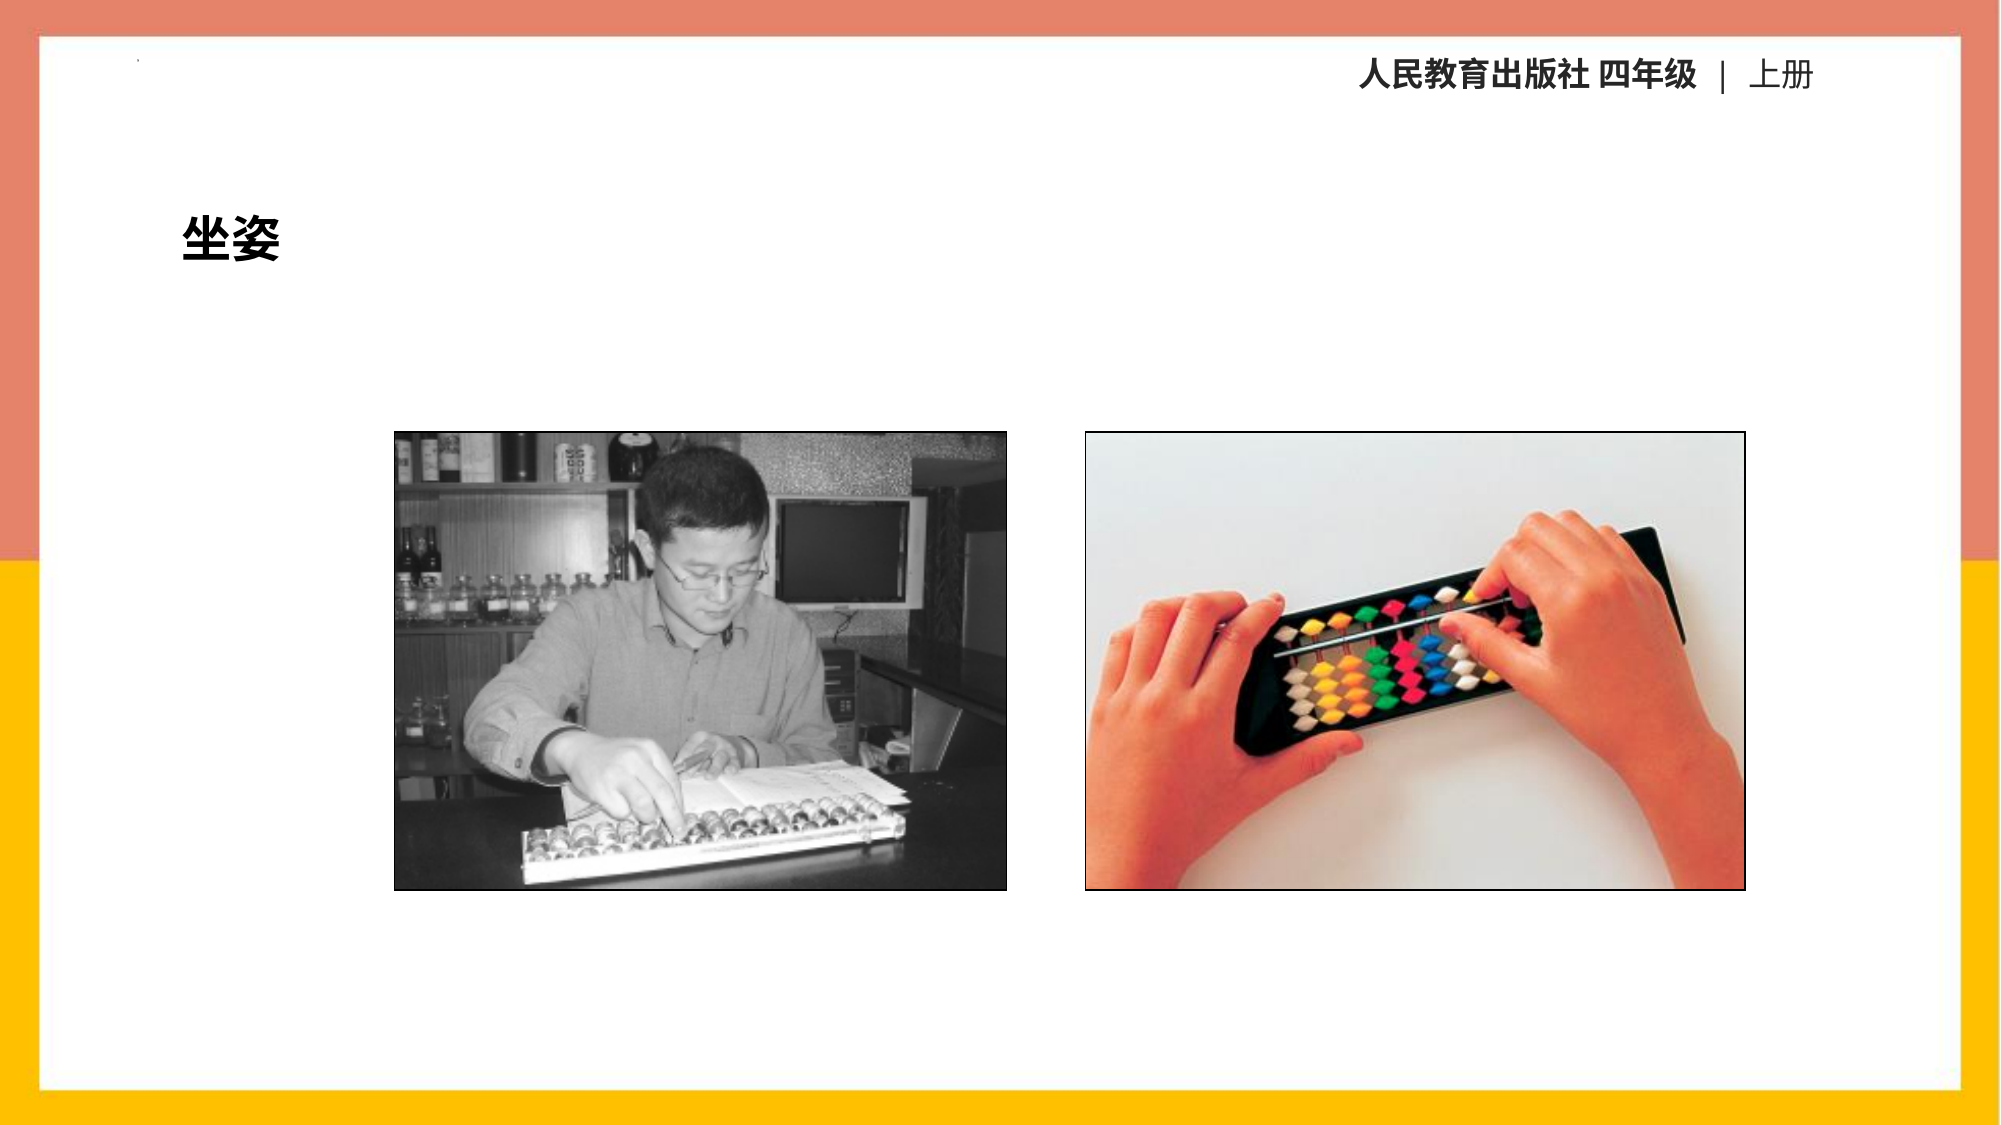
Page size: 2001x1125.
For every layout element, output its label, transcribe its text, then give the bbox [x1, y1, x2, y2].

text_box 坐姿 [166, 200, 297, 276]
picture [0, 0, 2001, 1125]
text_box 人民教育出版社 四年级 | 上册 [1343, 46, 1860, 101]
